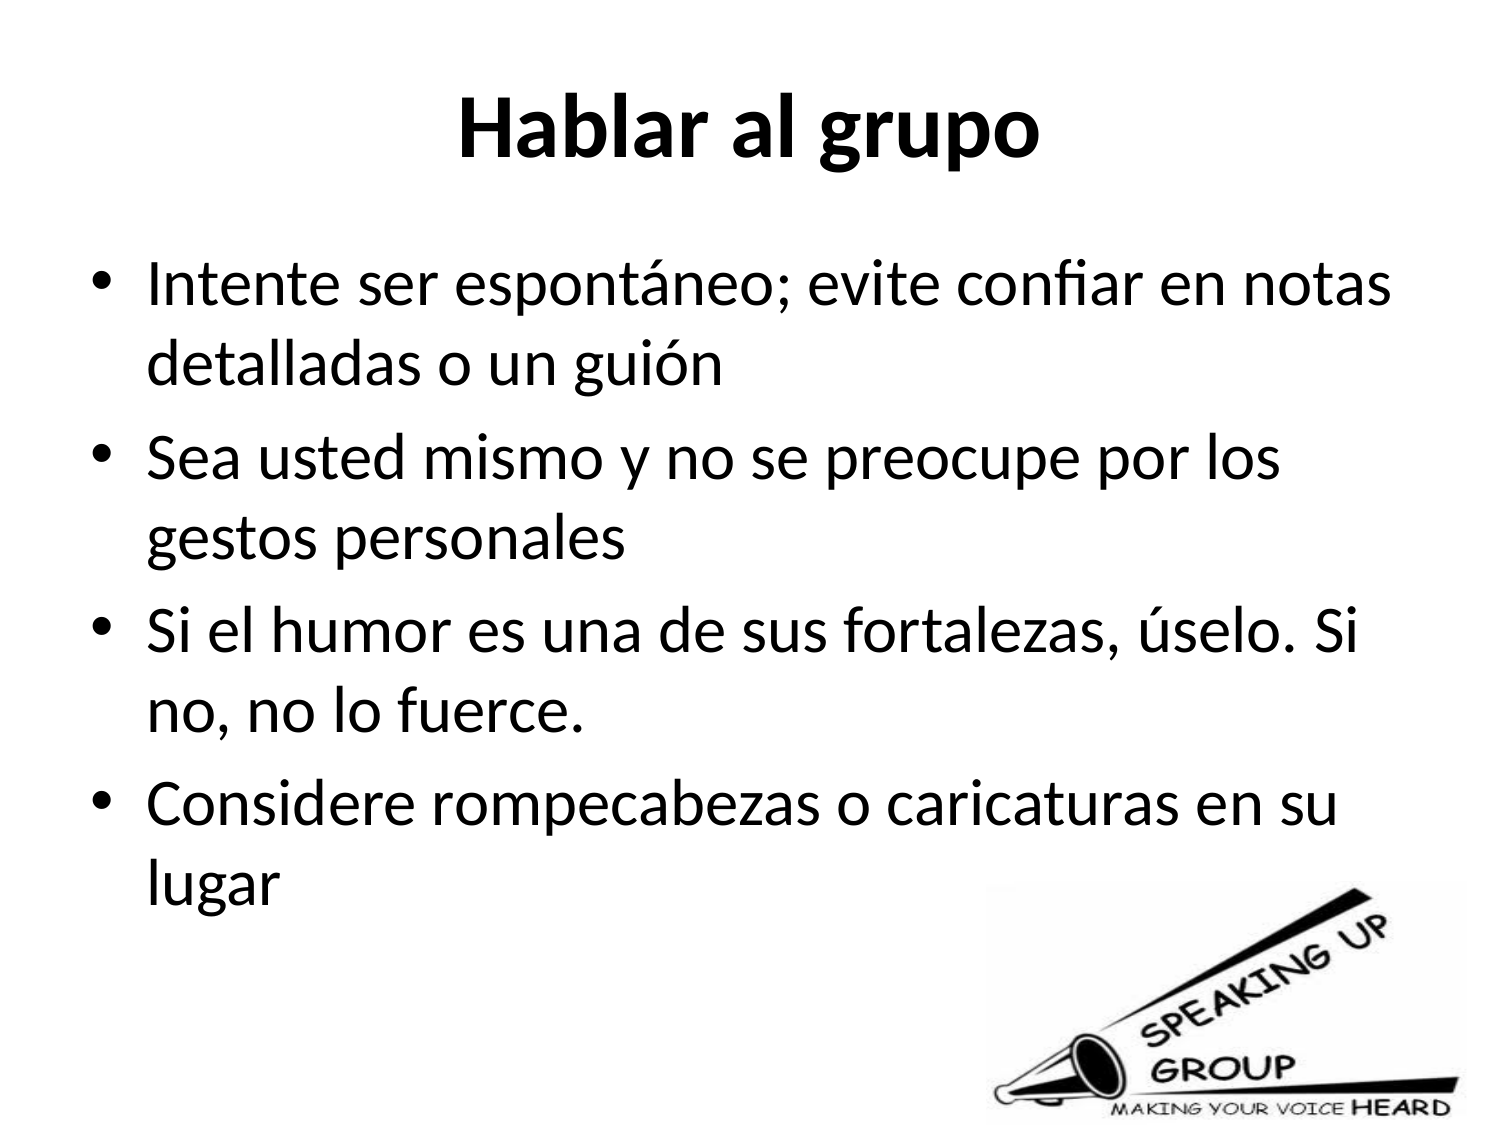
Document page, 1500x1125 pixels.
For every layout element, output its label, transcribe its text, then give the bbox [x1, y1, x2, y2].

list Intente ser espontáneo; evite confiar en notas detalladas o un guión Sea usted mismo y no se preocupe por los gestos personales Si el humor es una de sus fortalezas, úselo. Si no, no lo fuerce. Considere rompecabezas o caricaturas en su lugar [74, 231, 1426, 1006]
picture [985, 881, 1474, 1125]
title Hablar al grupo [74, 44, 1426, 197]
